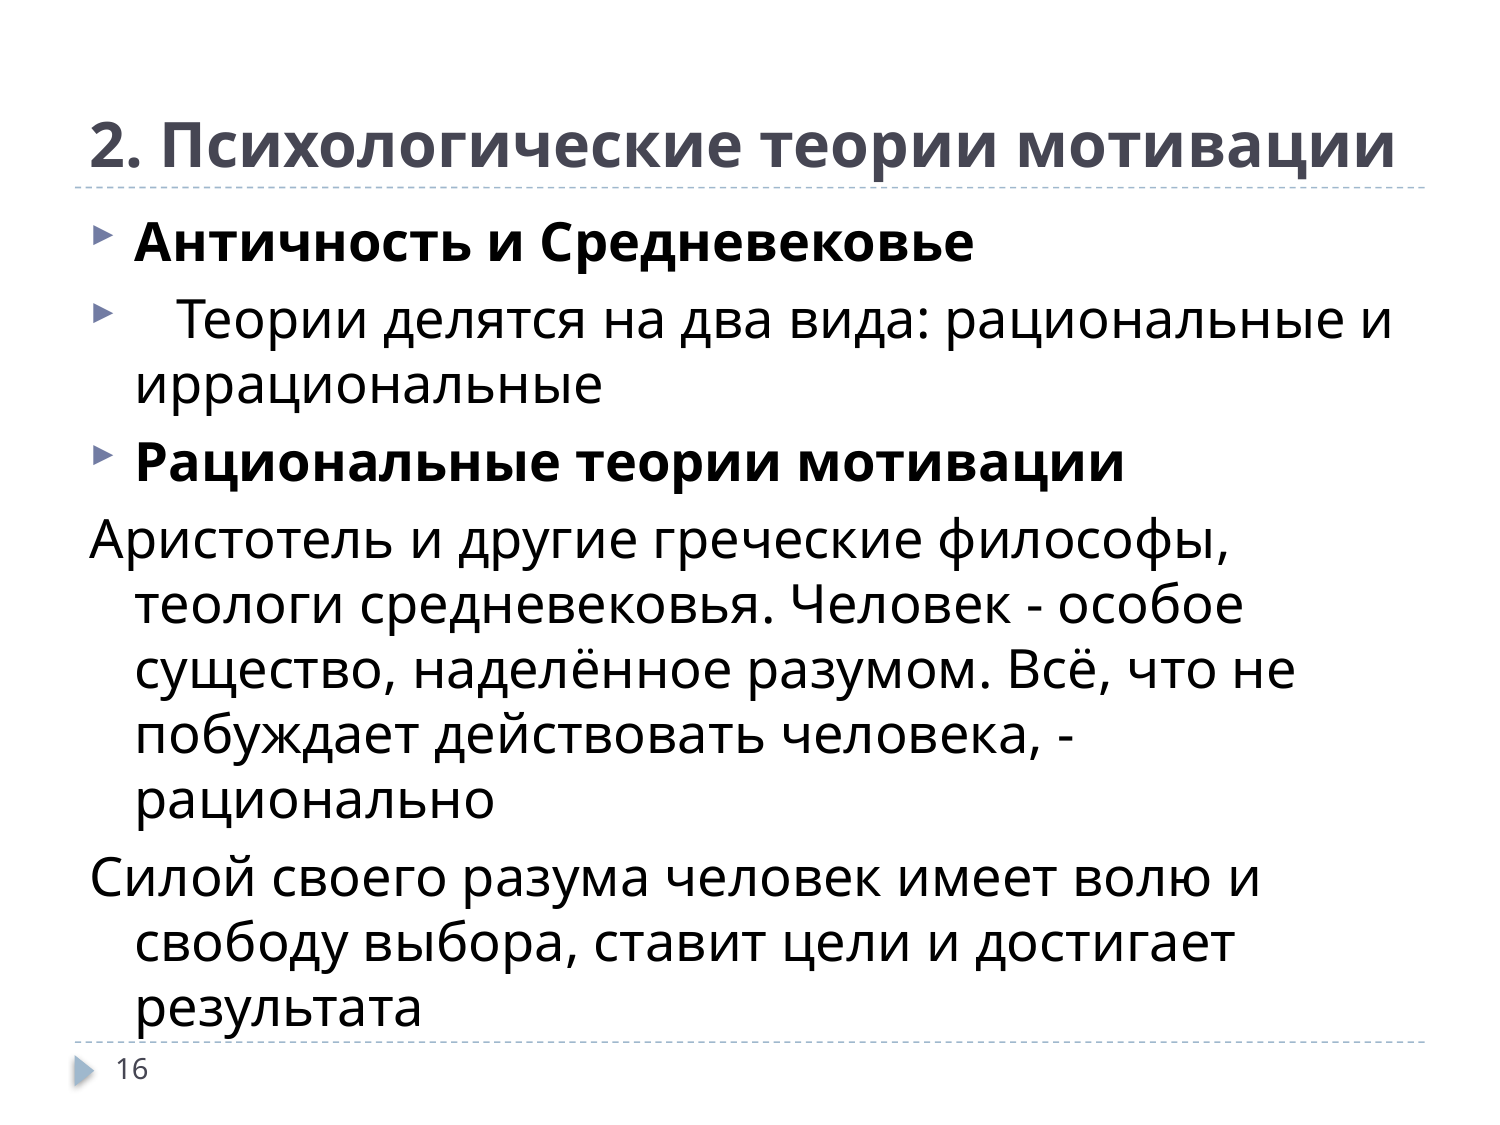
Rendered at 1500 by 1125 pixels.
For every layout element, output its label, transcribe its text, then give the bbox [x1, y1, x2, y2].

title 2. Психологические теории мотивации [75, 24, 1425, 188]
list Античность и Средневековье Теории делятся на два вида: рациональные и иррациональные Рациональные теории мотивации Аристотель и другие греческие философы, теологи средневековья. Человек - особое существо, наделённое разумом. Всё, что не побуждает действовать человека, - рационально Силой своего разума человек имеет волю и свободу выбора, ставит цели и достигает результата [75, 200, 1425, 1010]
slide_number 16 [100, 1042, 426, 1103]
